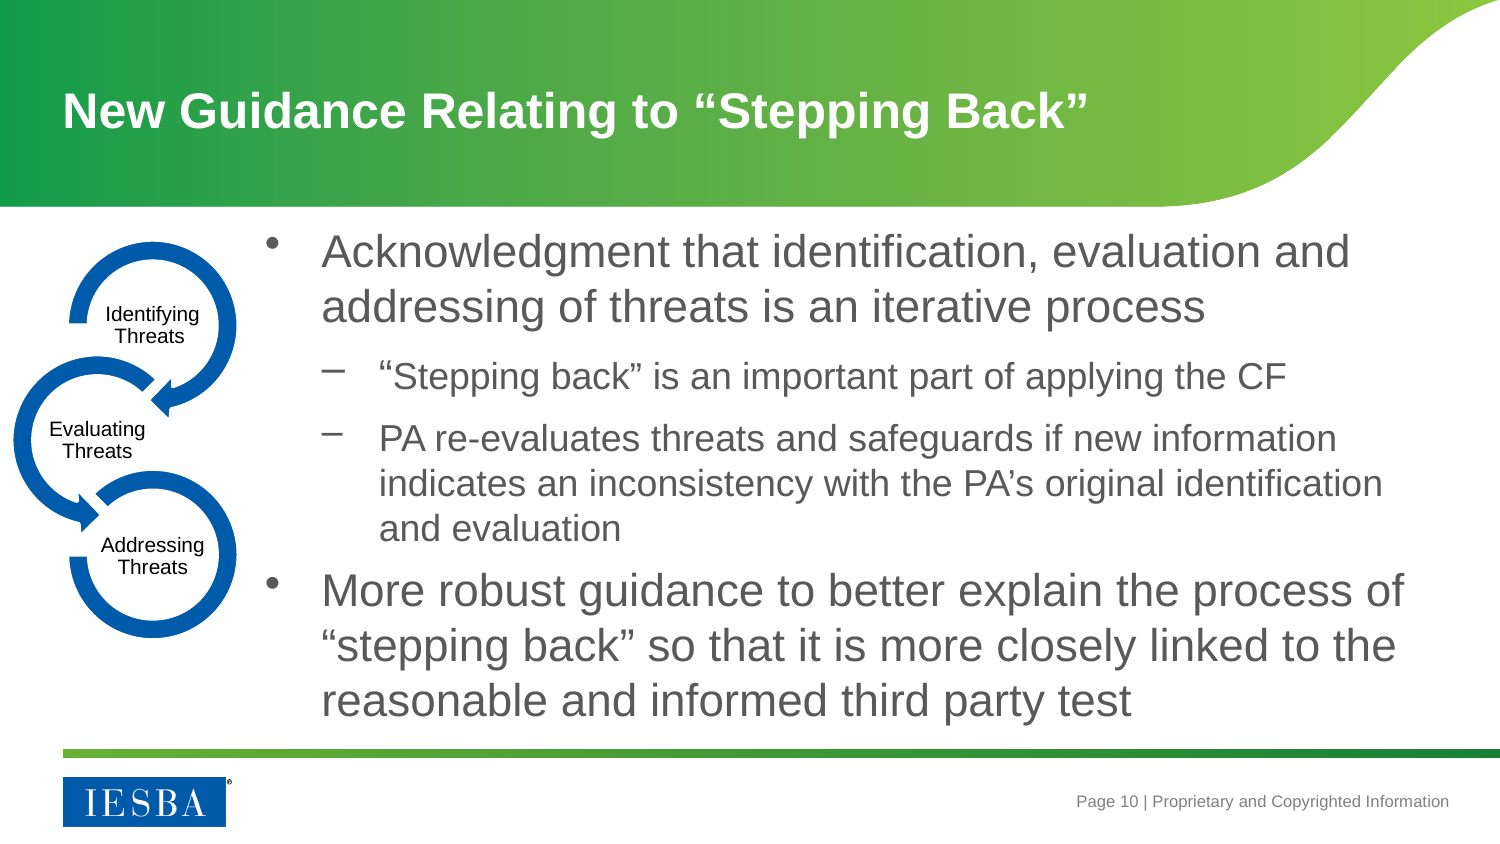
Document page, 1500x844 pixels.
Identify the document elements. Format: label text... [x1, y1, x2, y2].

title New Guidance Relating to “Stepping Back” [62, 75, 1300, 142]
picture [0, 0, 1500, 207]
picture [63, 777, 232, 827]
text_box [0, 181, 313, 685]
list Acknowledgment that identification, evaluation and addressing of threats is an iterative process “Stepping back” is an important part of applying the CF PA re-evaluates threats and safeguards if new information indicates an inconsistency with the PA’s original identification and evaluation More robust guidance to better explain the process of “stepping back” so that it is more closely linked to the reasonable and informed third party test [249, 213, 1463, 752]
